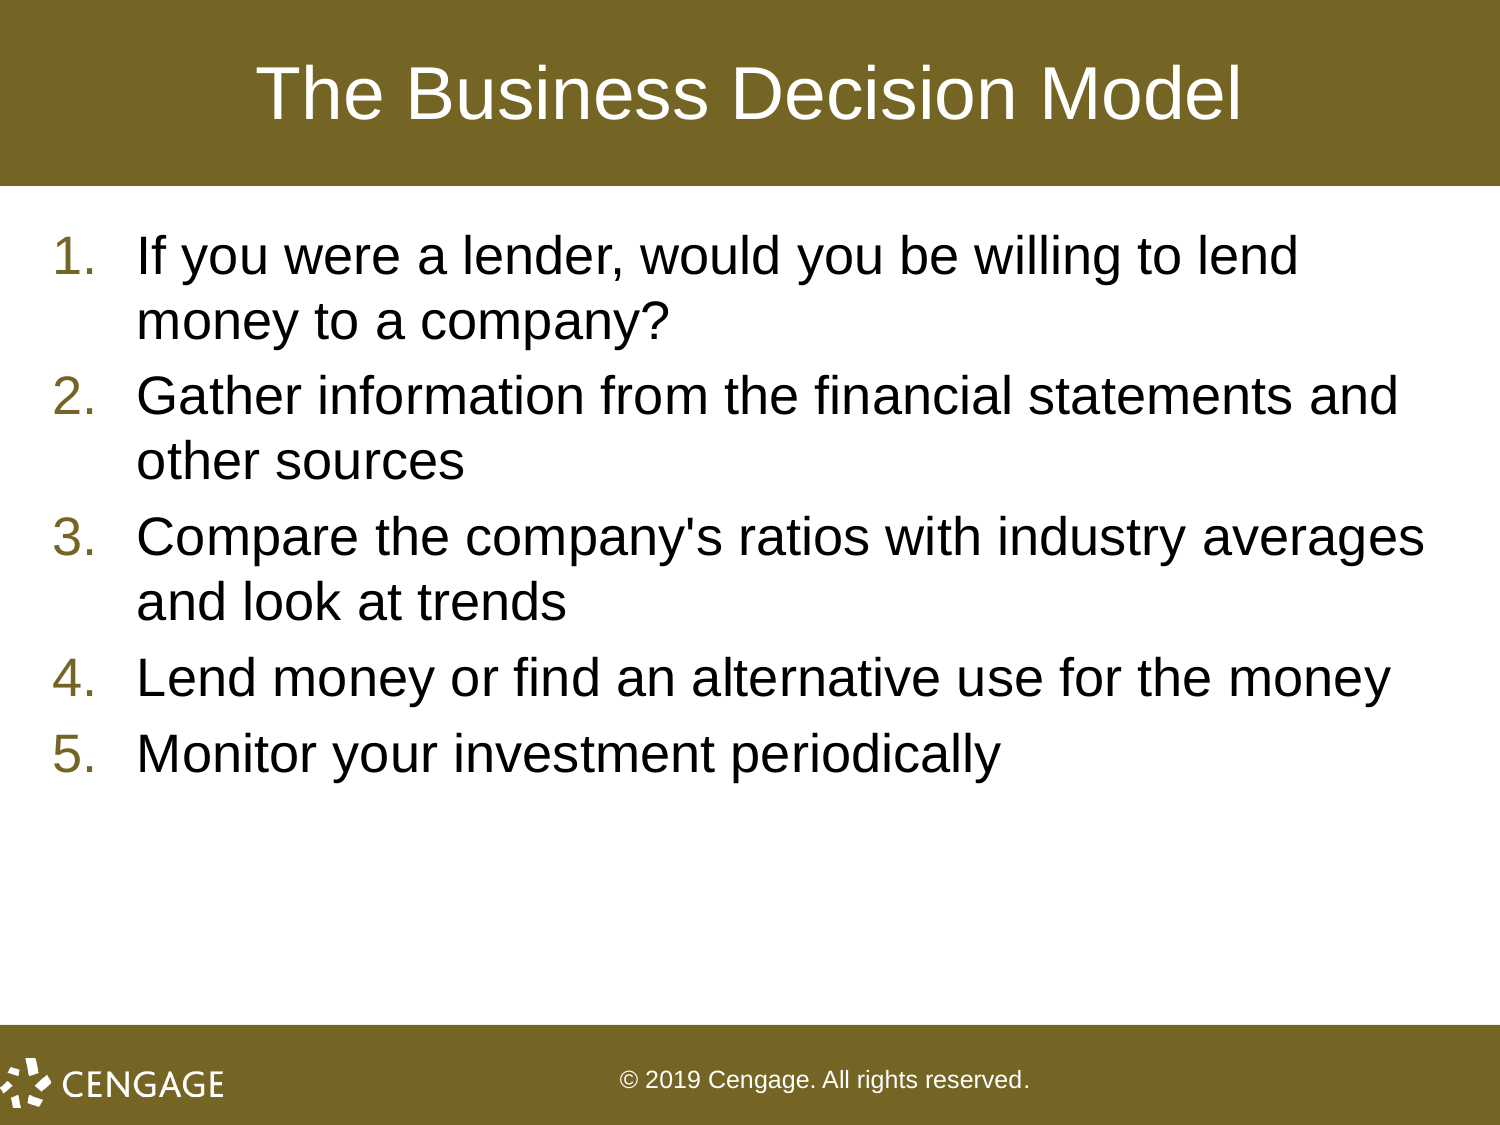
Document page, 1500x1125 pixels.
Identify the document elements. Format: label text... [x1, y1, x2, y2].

title The Business Decision Model [7, 4, 1493, 175]
list If you were a lender, would you be willing to lend money to a company? Gather information from the financial statements and other sources Compare the company's ratios with industry averages and look at trends Lend money or find an alternative use for the money Monitor your investment periodically [37, 212, 1475, 1005]
picture [0, 1058, 223, 1108]
